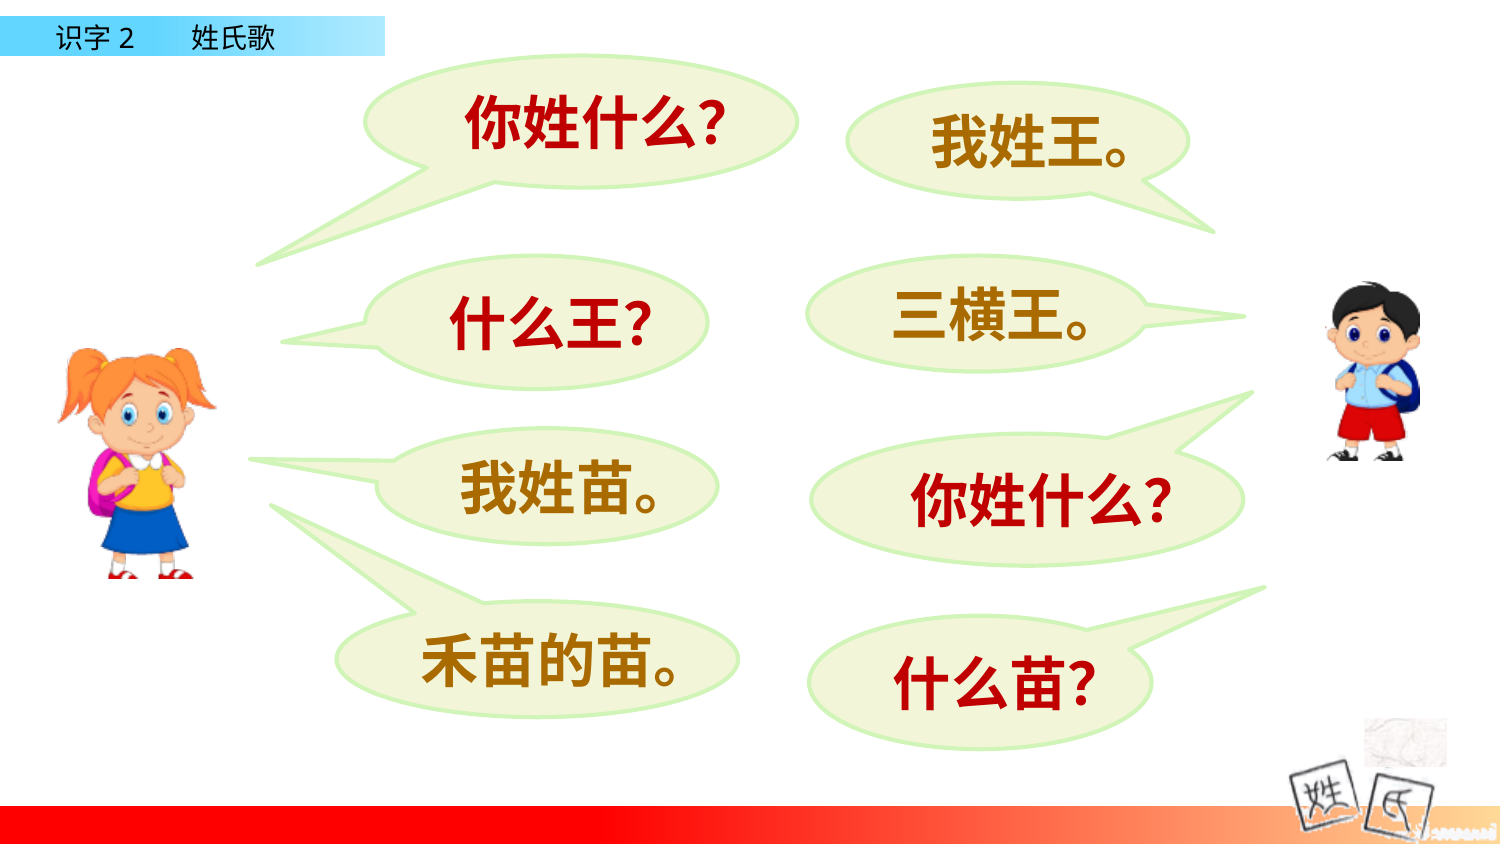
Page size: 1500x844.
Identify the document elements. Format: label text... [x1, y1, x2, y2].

text_box 什么王？ [279, 253, 710, 392]
picture [56, 348, 217, 579]
text_box 什么苗？ [806, 585, 1267, 752]
text_box 你姓什么？ [255, 53, 800, 268]
text_box [1166, 806, 1170, 843]
text_box 你姓什么？ [809, 390, 1255, 568]
text_box 我姓王。 [845, 80, 1216, 235]
picture [1232, 718, 1500, 844]
text_box 全包围 结构 [990, 806, 994, 843]
picture [1325, 281, 1420, 461]
text_box 禾苗的苗。 [268, 503, 741, 720]
text_box 我姓苗。 [247, 426, 720, 547]
text_box 三横王。 [805, 253, 1247, 374]
